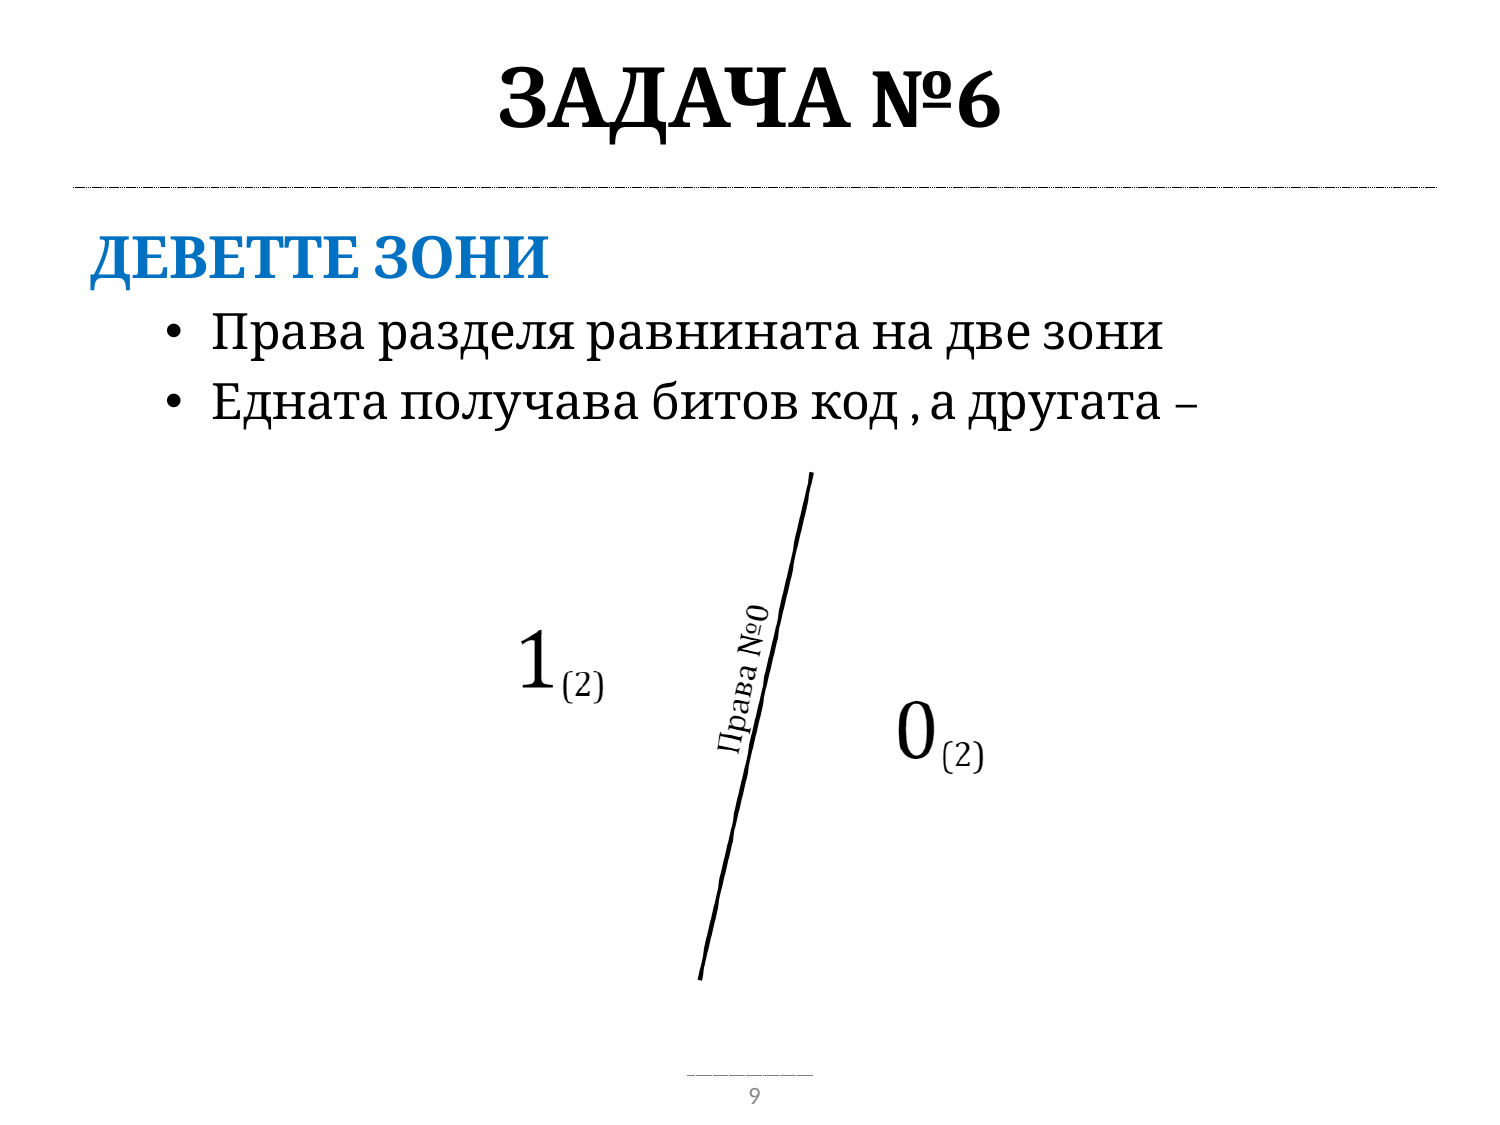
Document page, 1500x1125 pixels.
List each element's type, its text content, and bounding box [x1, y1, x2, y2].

title Задача №6 [0, 0, 1500, 188]
slide_number 9 [579, 1065, 930, 1125]
picture [416, 470, 1081, 983]
